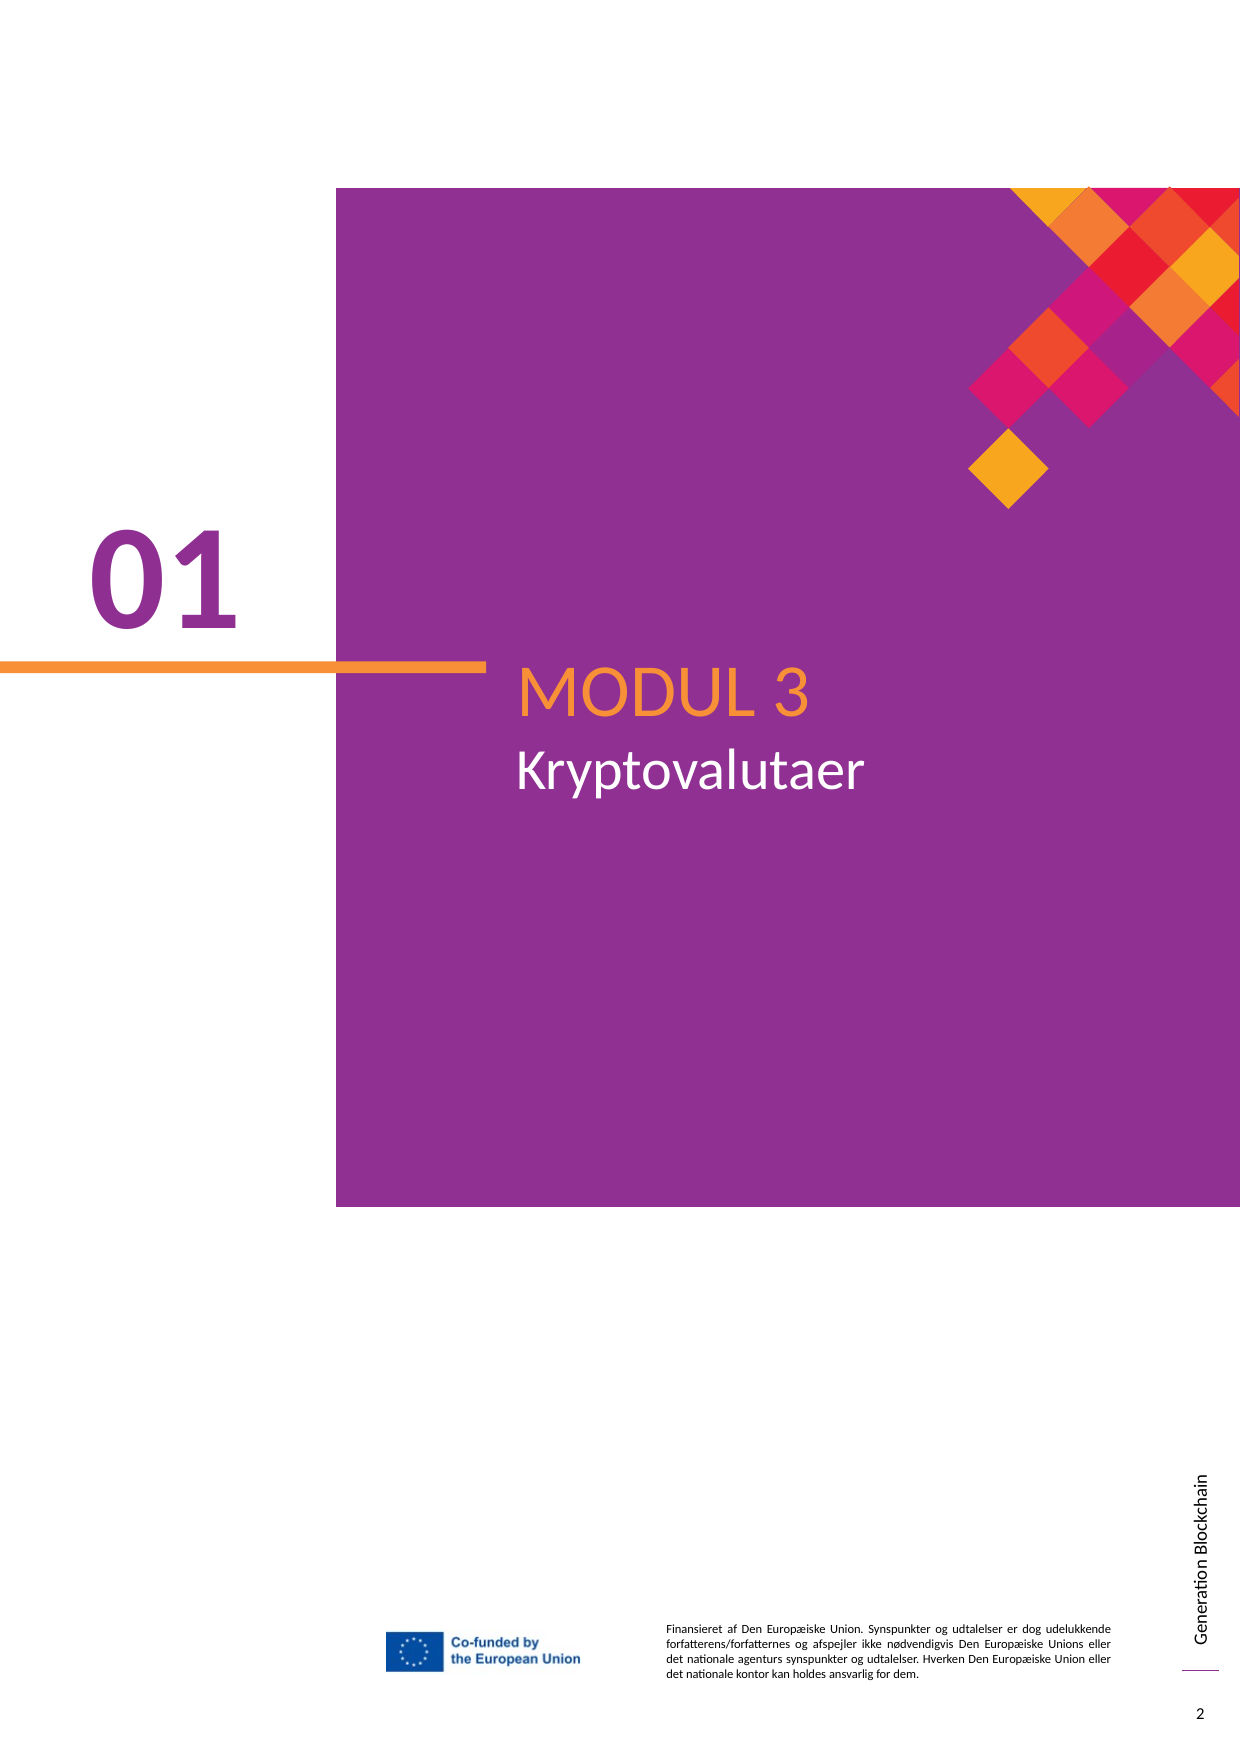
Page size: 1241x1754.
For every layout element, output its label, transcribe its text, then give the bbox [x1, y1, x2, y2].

slide_number 2 [1169, 1674, 1231, 1751]
list MODUL 3 Kryptovalutaer [501, 634, 1209, 975]
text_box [386, 1614, 1126, 1690]
list 01 [74, 471, 375, 727]
